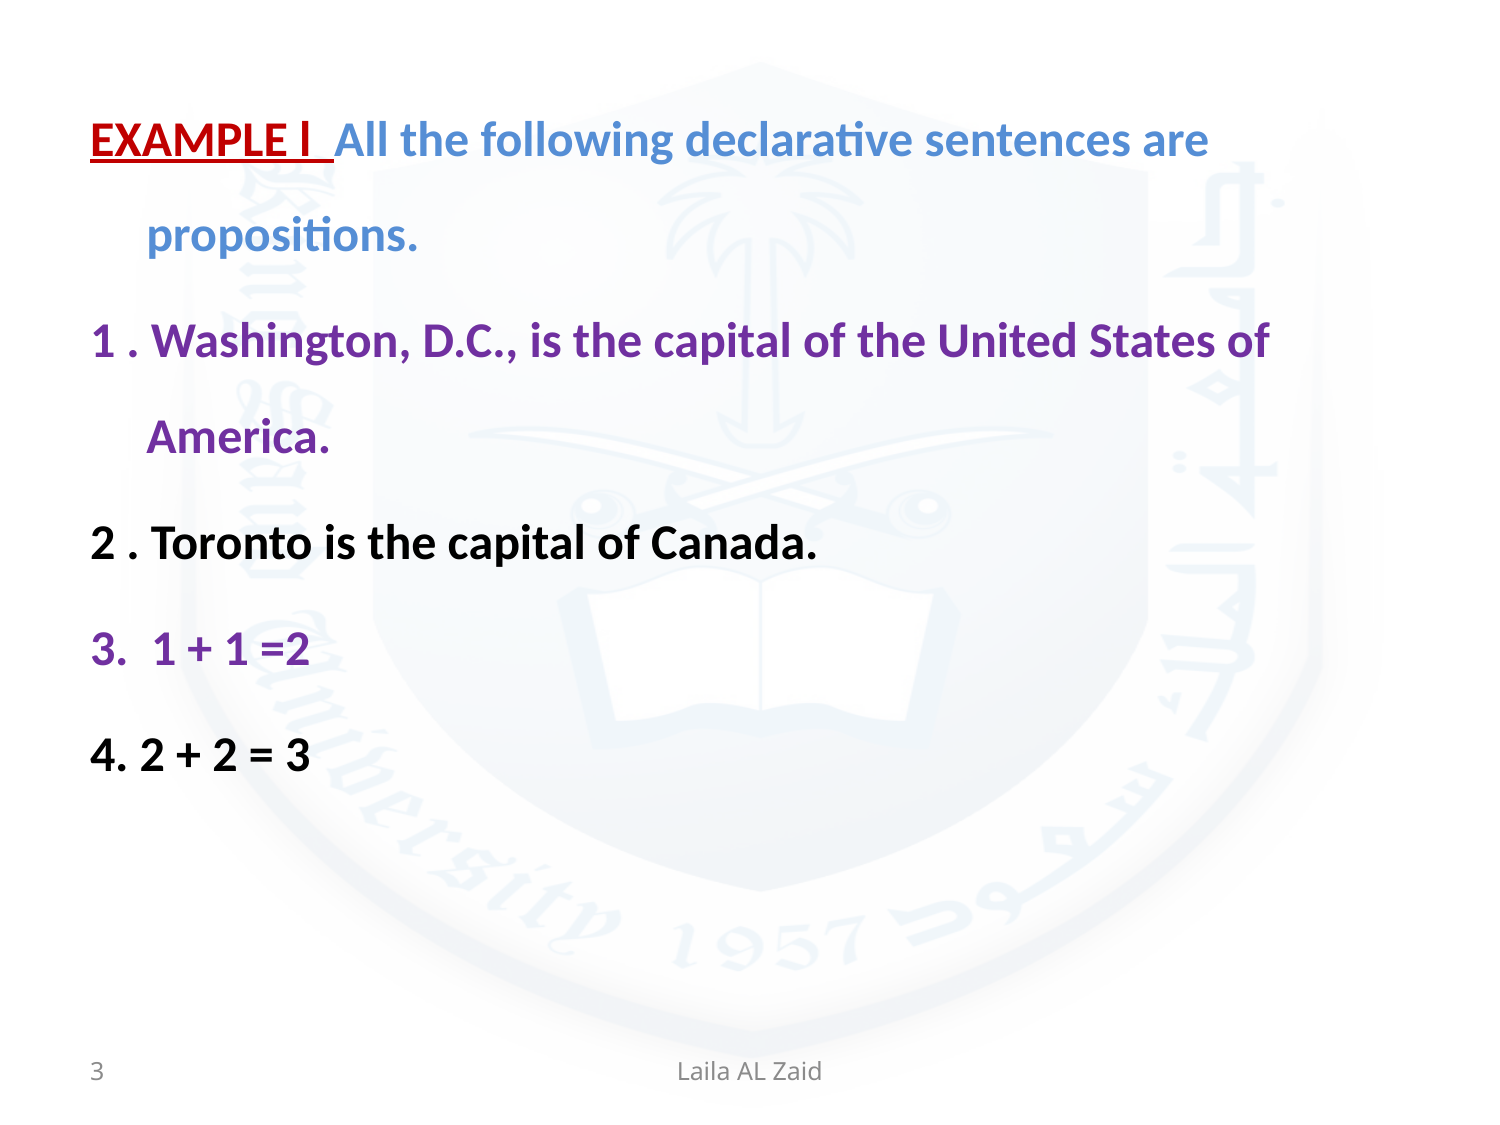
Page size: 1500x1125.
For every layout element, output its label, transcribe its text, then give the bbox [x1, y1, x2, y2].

footer Laila AL Zaid [512, 1042, 988, 1103]
slide_number 3 [75, 1042, 425, 1103]
list EXAMPLE l All the following declarative sentences are propositions. 1 . Washington, D.C., is the capital of the United States of America. 2 . Toronto is the capital of Canada. 3. 1 + 1 =2 4. 2 + 2 = 3 [75, 62, 1425, 805]
